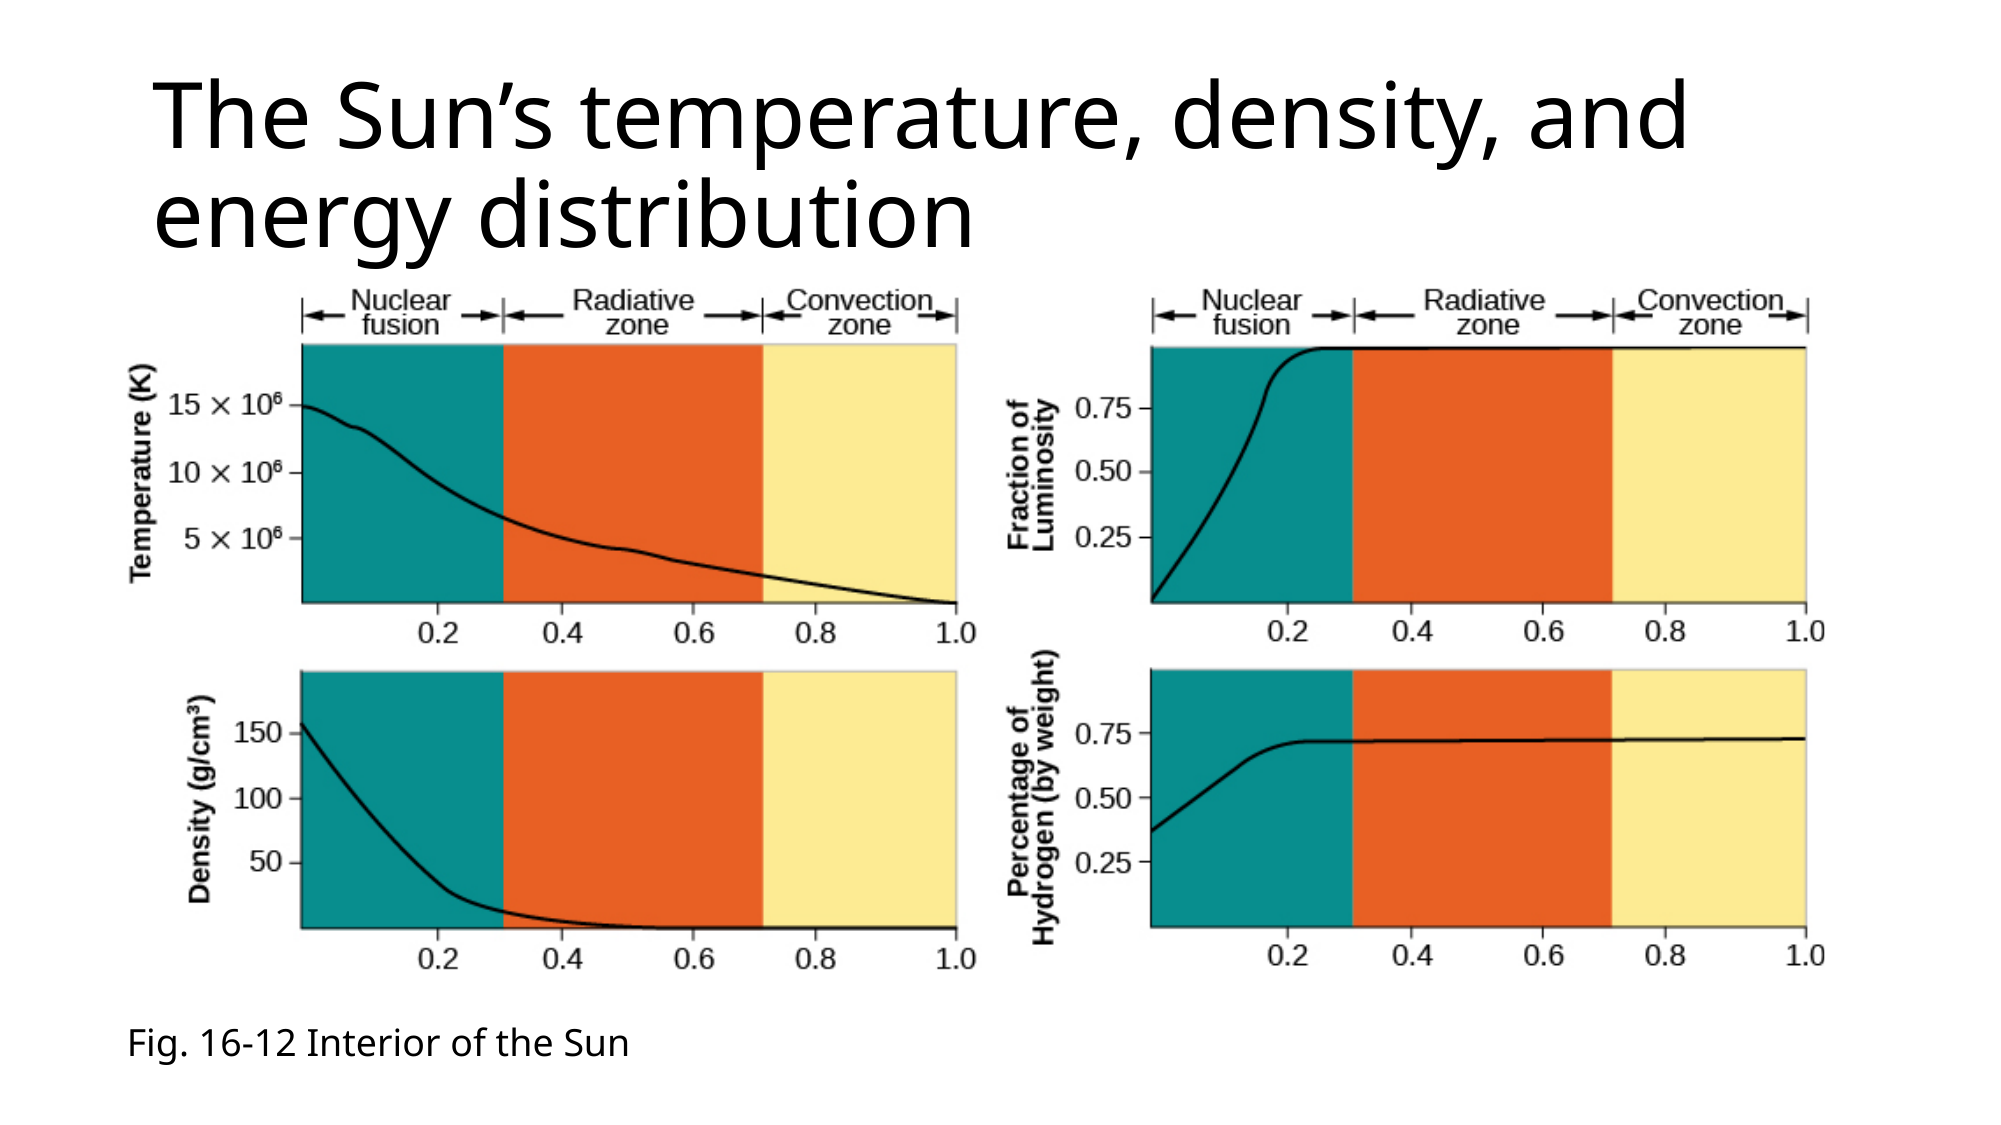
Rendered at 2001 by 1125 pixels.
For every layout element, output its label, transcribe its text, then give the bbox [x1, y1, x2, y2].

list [126, 285, 1825, 977]
title The Sun’s temperature, density, and energy distribution [137, 59, 1863, 278]
text_box Fig. 16-12 Interior of the Sun [112, 1011, 646, 1072]
